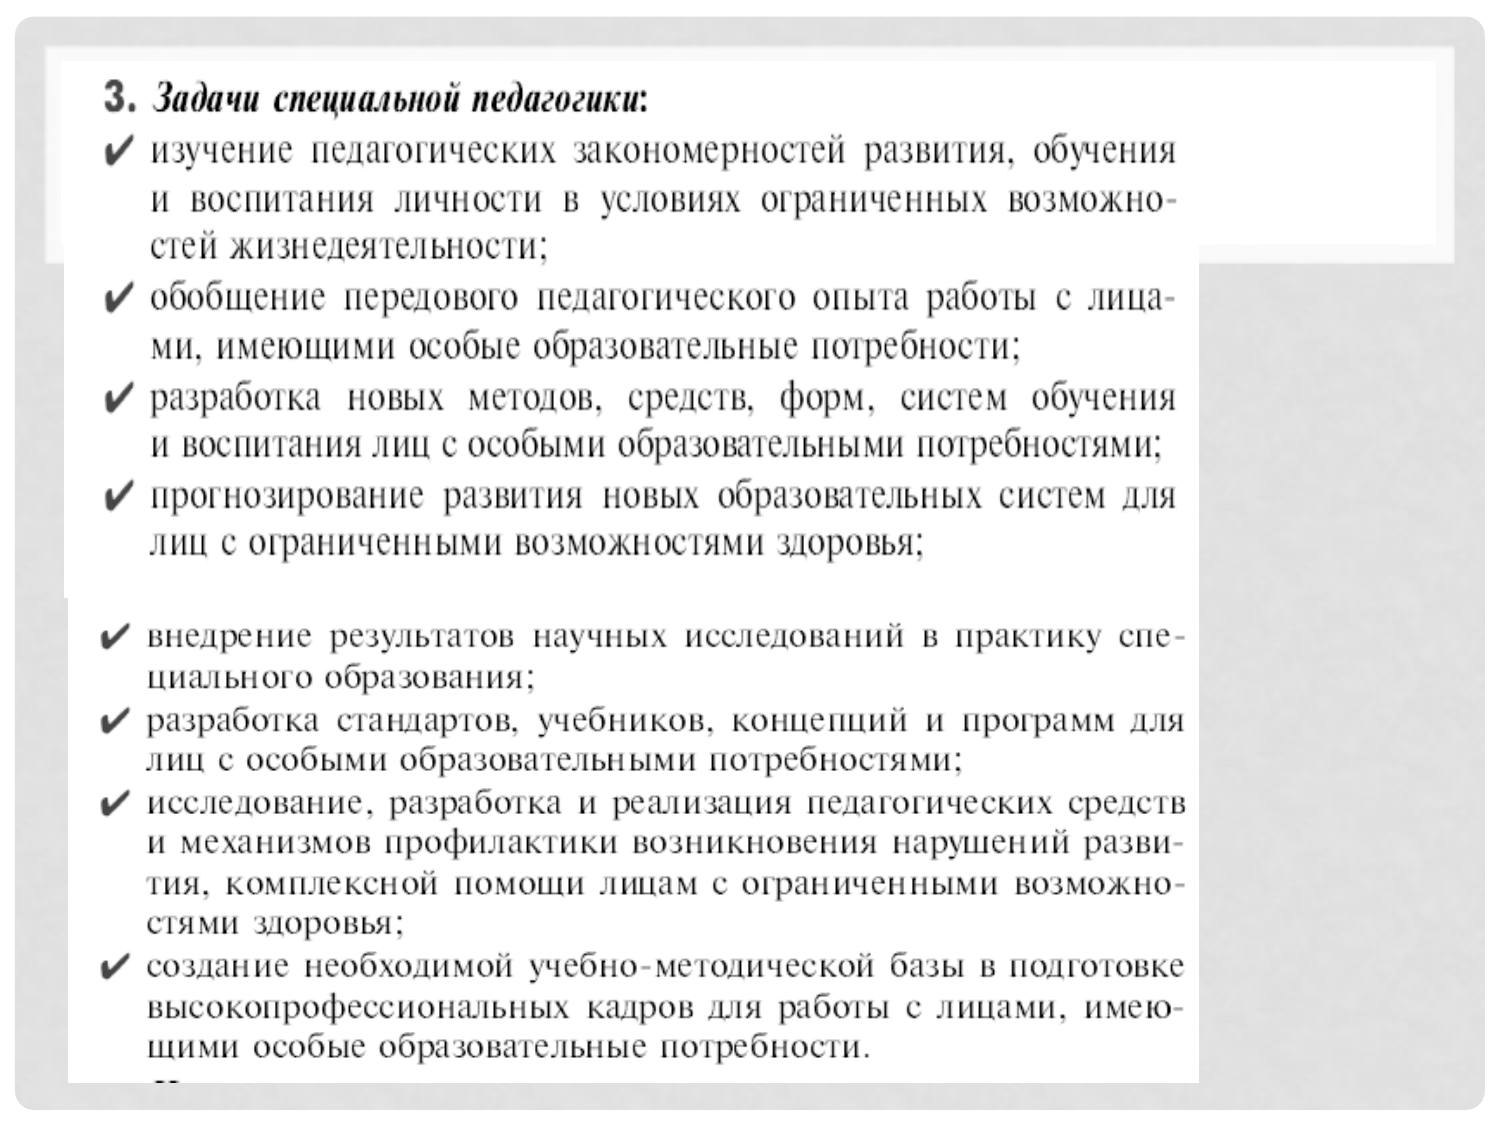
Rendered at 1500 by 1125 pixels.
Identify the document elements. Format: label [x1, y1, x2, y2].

picture [64, 77, 1200, 1083]
